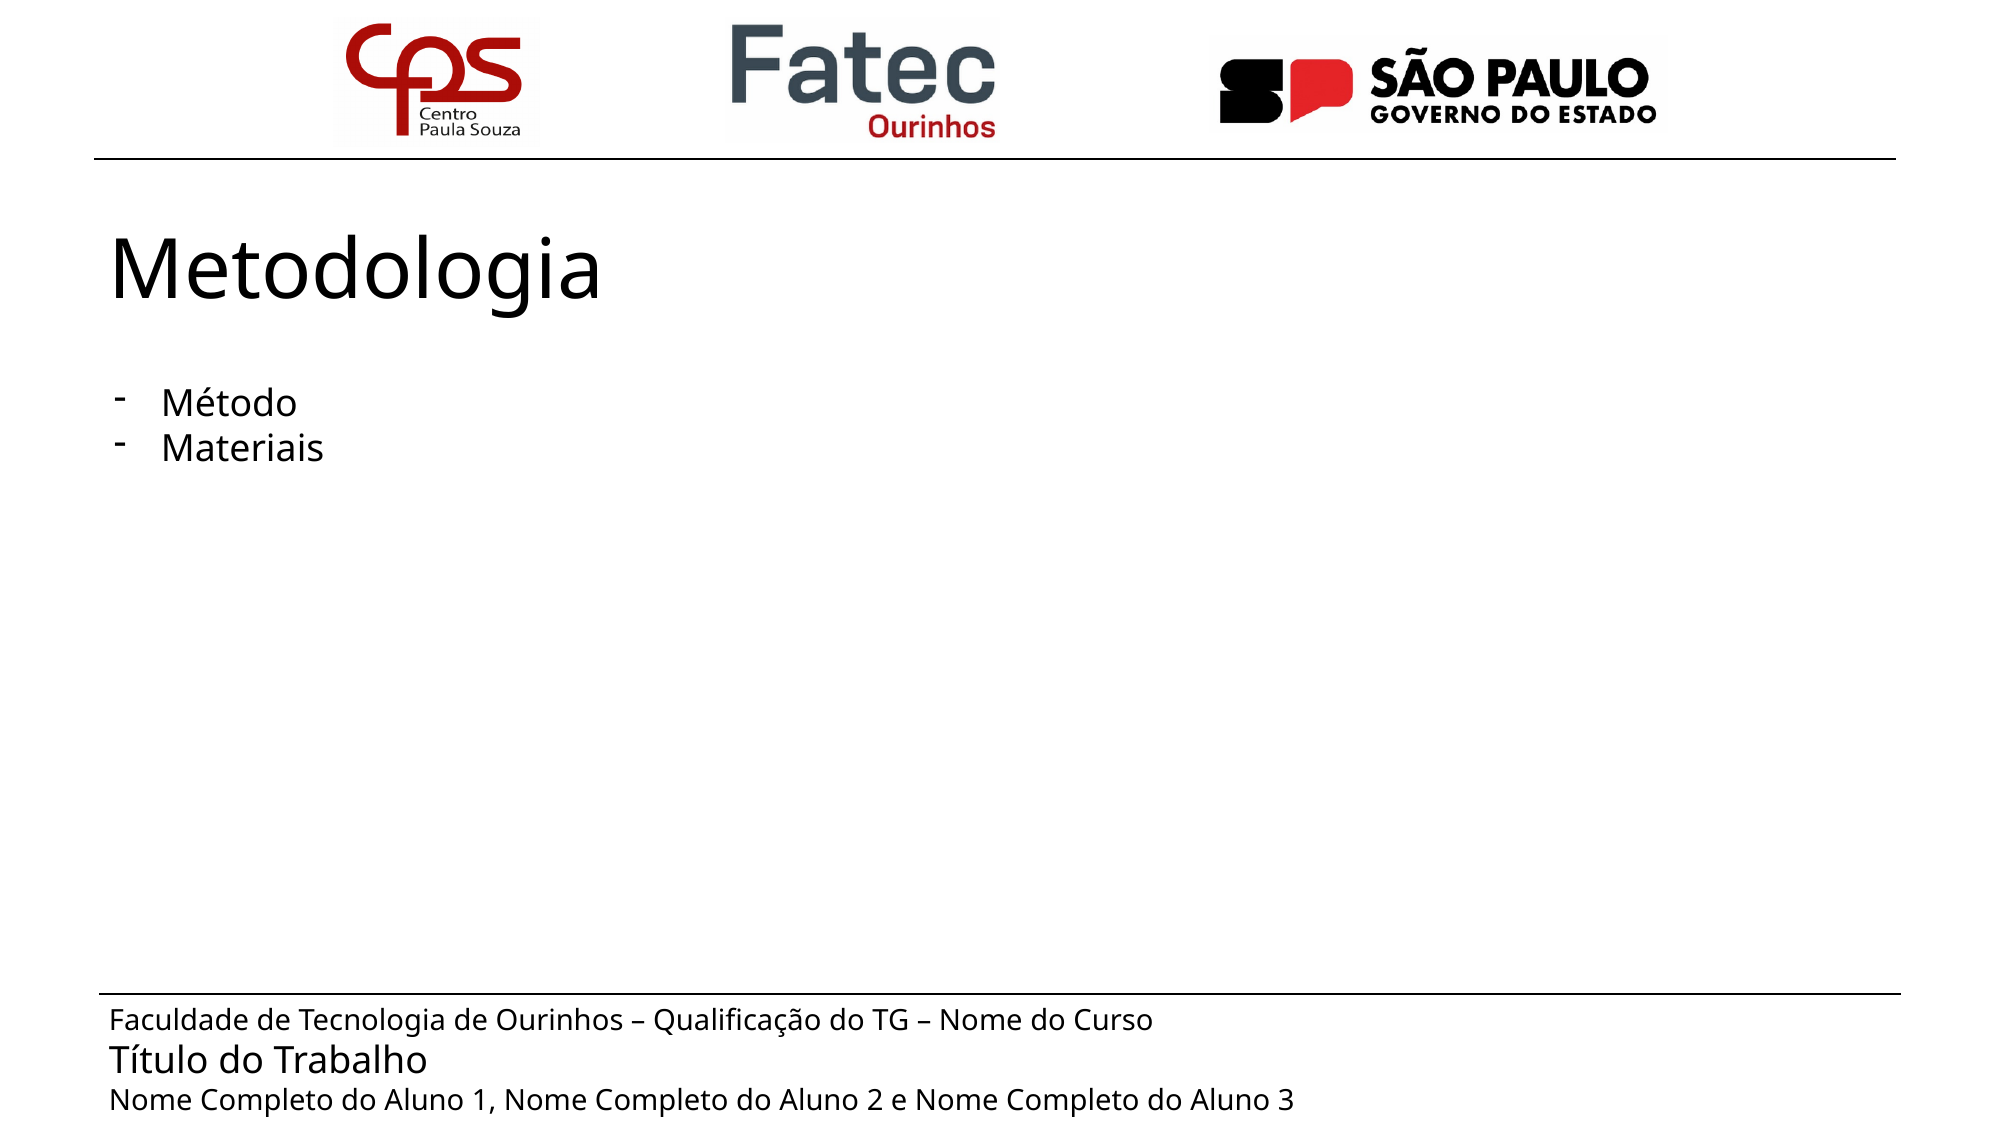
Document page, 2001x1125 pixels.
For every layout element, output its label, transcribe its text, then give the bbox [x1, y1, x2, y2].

picture [332, 17, 540, 148]
picture [1208, 35, 1668, 133]
text_box Método Materiais [99, 371, 1419, 477]
picture [724, 17, 1001, 143]
text_box Faculdade de Tecnologia de Ourinhos – Qualificação do TG – Nome do Curso Título do Trabalho Nome Completo do Aluno 1, Nome Completo do Aluno 2 e Nome Completo do Aluno 3 [94, 994, 1896, 1124]
text_box Metodologia [94, 207, 1896, 323]
